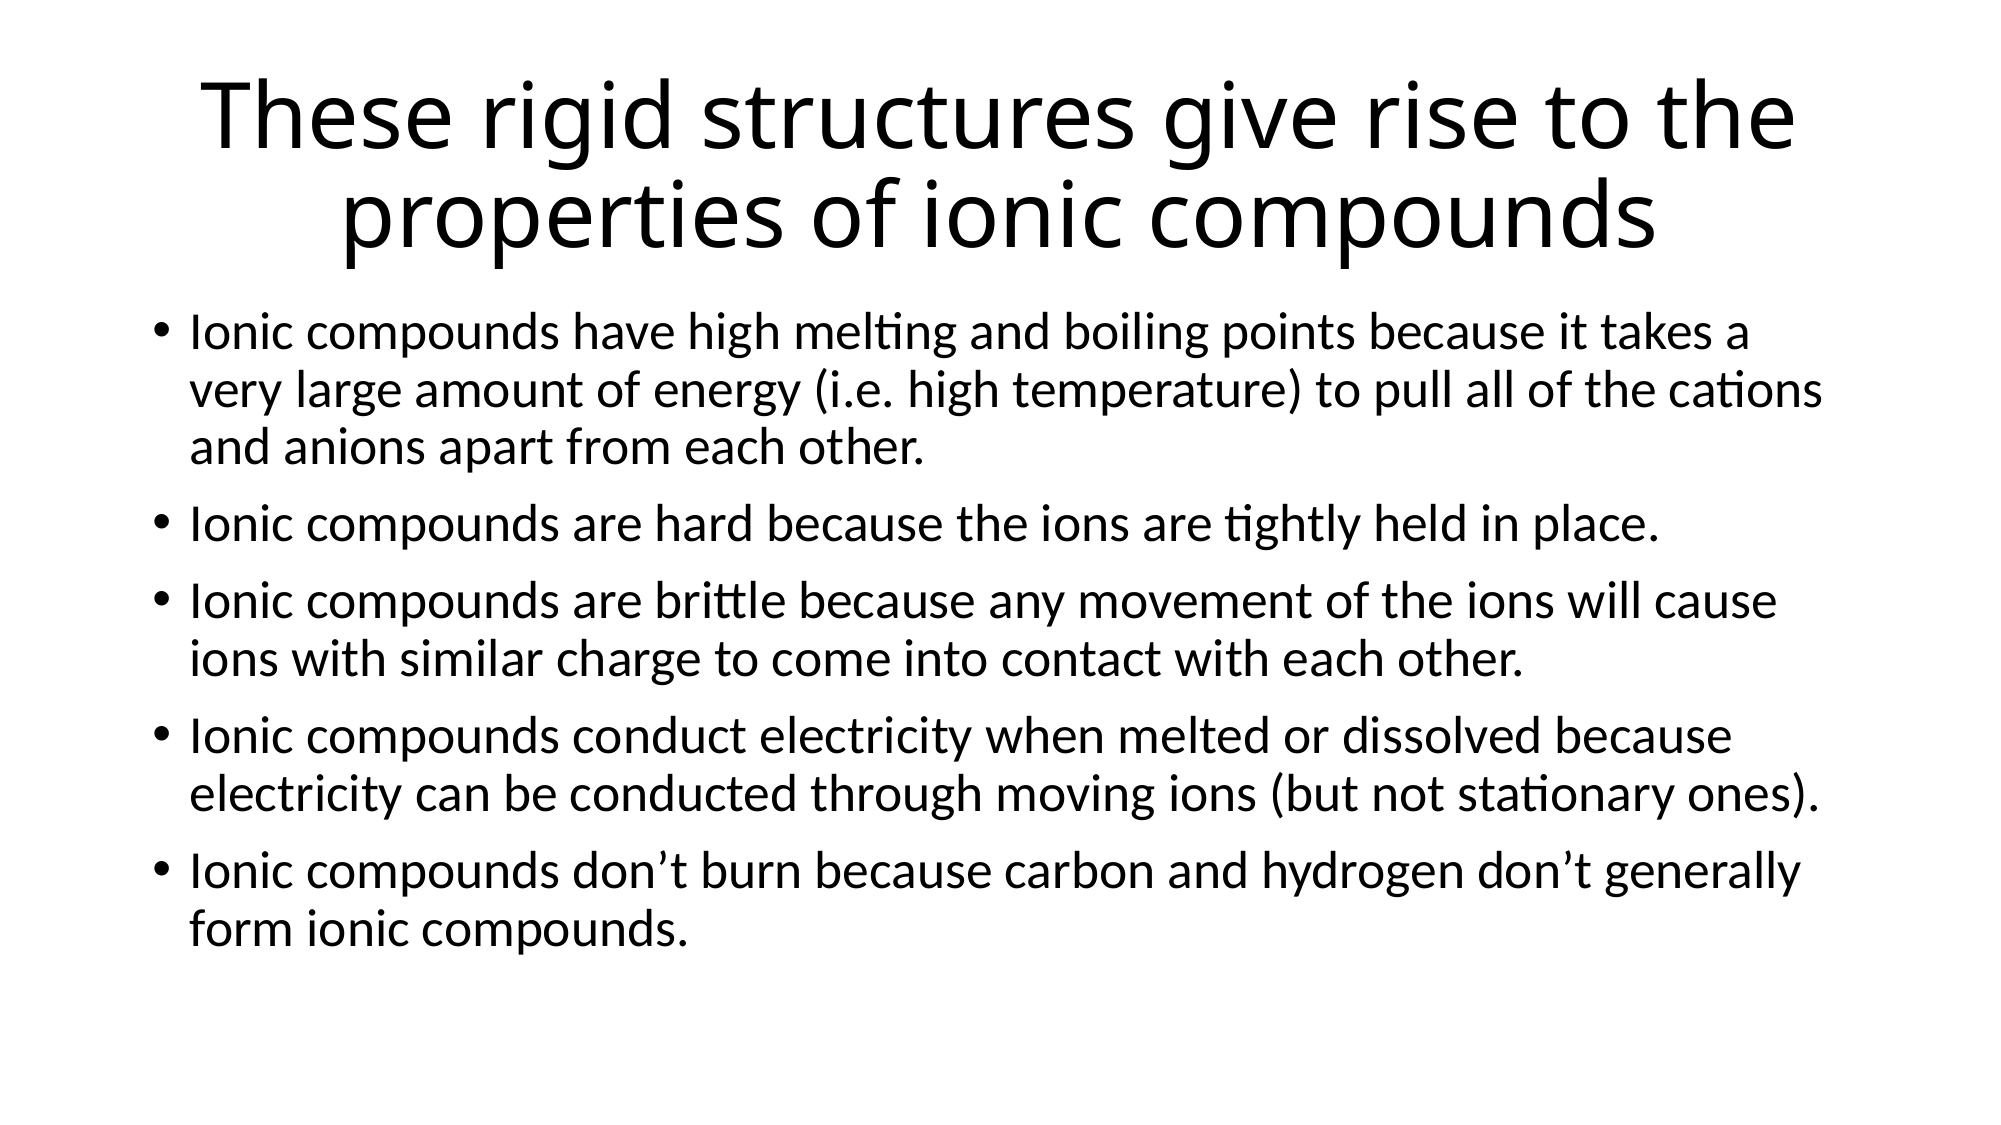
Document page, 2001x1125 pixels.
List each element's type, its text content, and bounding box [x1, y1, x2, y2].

title These rigid structures give rise to the properties of ionic compounds [137, 59, 1863, 278]
list Ionic compounds have high melting and boiling points because it takes a very large amount of energy (i.e. high temperature) to pull all of the cations and anions apart from each other. Ionic compounds are hard because the ions are tightly held in place. Ionic compounds are brittle because any movement of the ions will cause ions with similar charge to come into contact with each other. Ionic compounds conduct electricity when melted or dissolved because electricity can be conducted through moving ions (but not stationary ones). Ionic compounds don’t burn because carbon and hydrogen don’t generally form ionic compounds. [137, 295, 1863, 1010]
